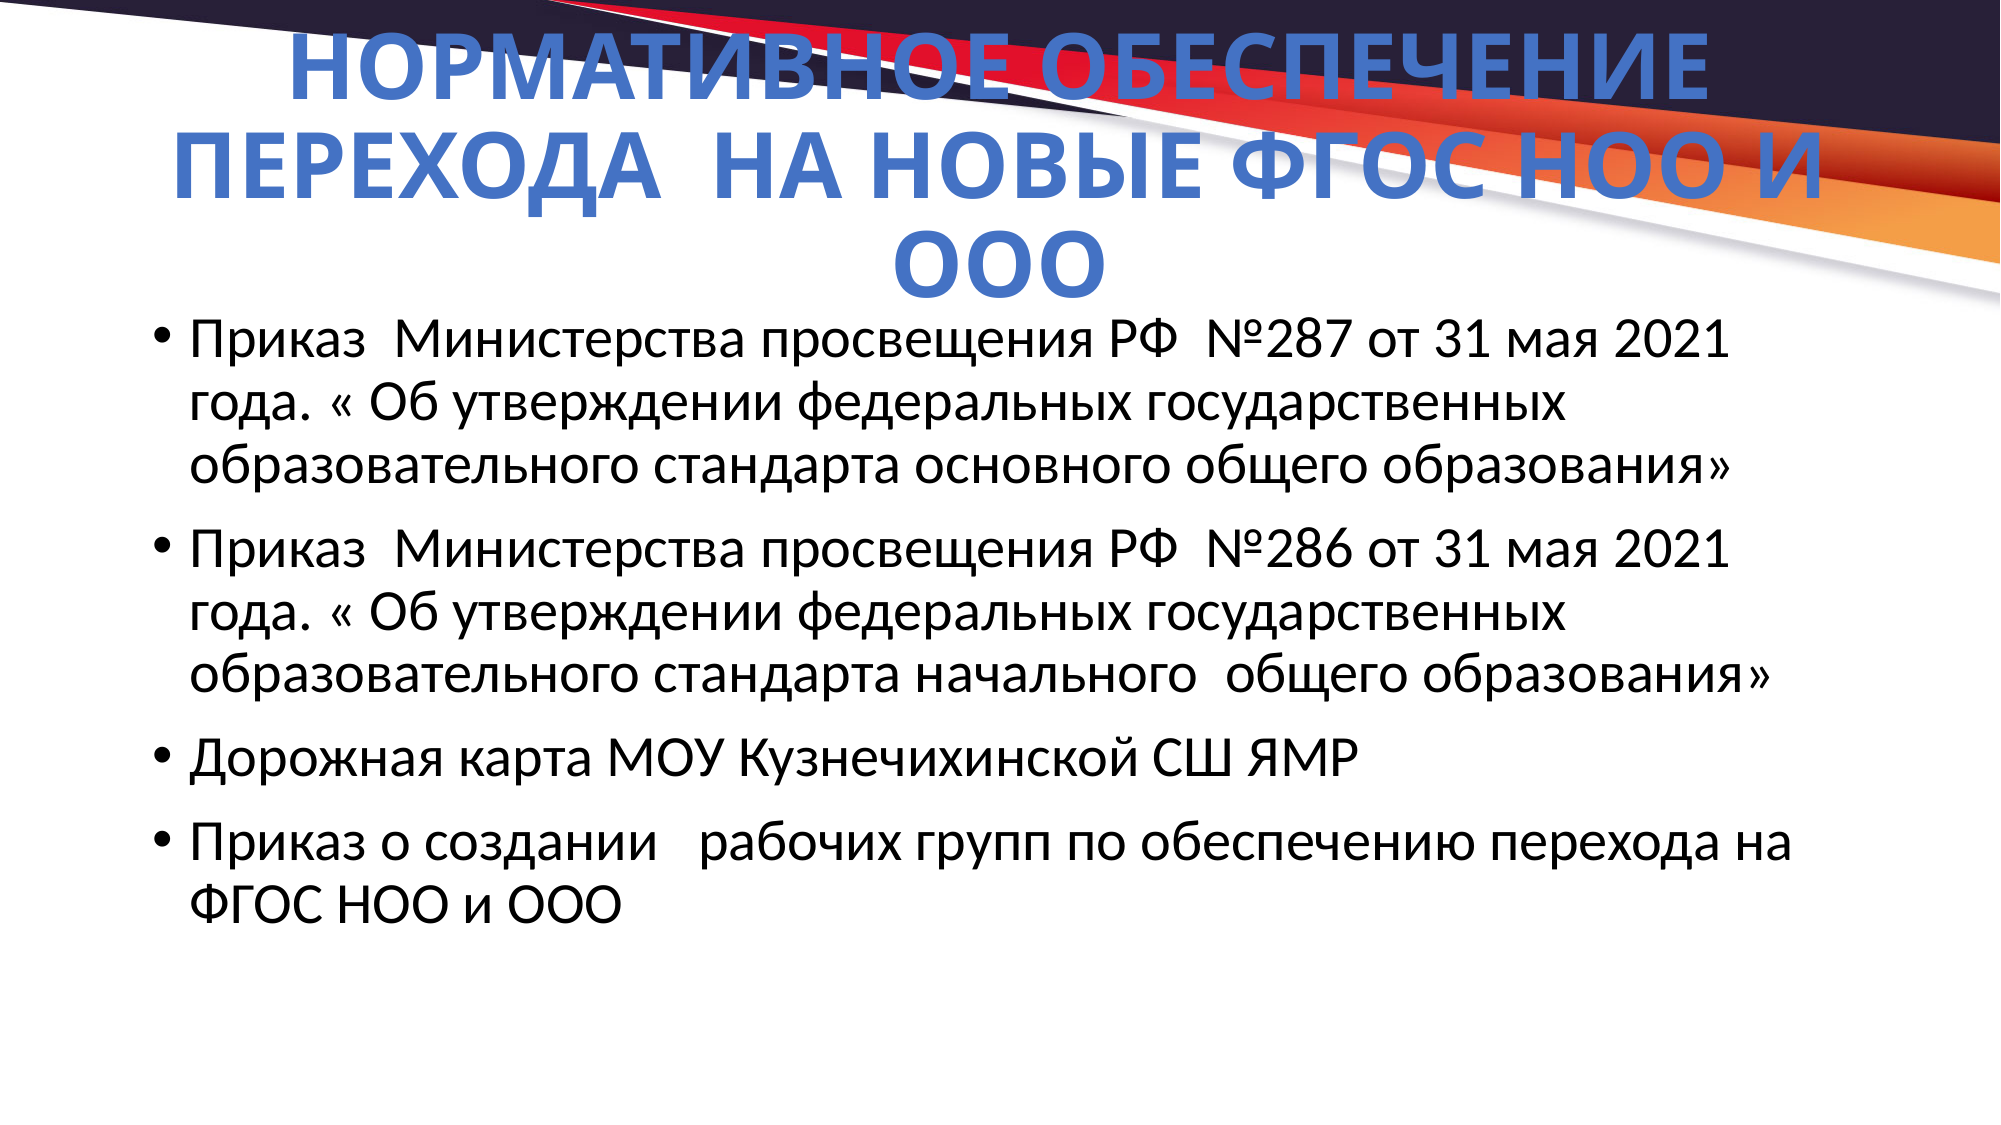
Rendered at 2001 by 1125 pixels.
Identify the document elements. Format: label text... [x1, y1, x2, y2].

list Приказ Министерства просвещения РФ №287 от 31 мая 2021 года. « Об утверждении федеральных государственных образовательного стандарта основного общего образования» Приказ Министерства просвещения РФ №286 от 31 мая 2021 года. « Об утверждении федеральных государственных образовательного стандарта начального общего образования» Дорожная карта МОУ Кузнечихинской СШ ЯМР Приказ о создании рабочих групп по обеспечению перехода на ФГОС НОО и ООО [137, 299, 1863, 1014]
title НОРМАТИВНОЕ ОБЕСПЕЧЕНИЕ ПЕРЕХОДА НА НОВЫЕ ФГОС НОО И ООО [137, 59, 1863, 278]
picture [0, 0, 2000, 1125]
